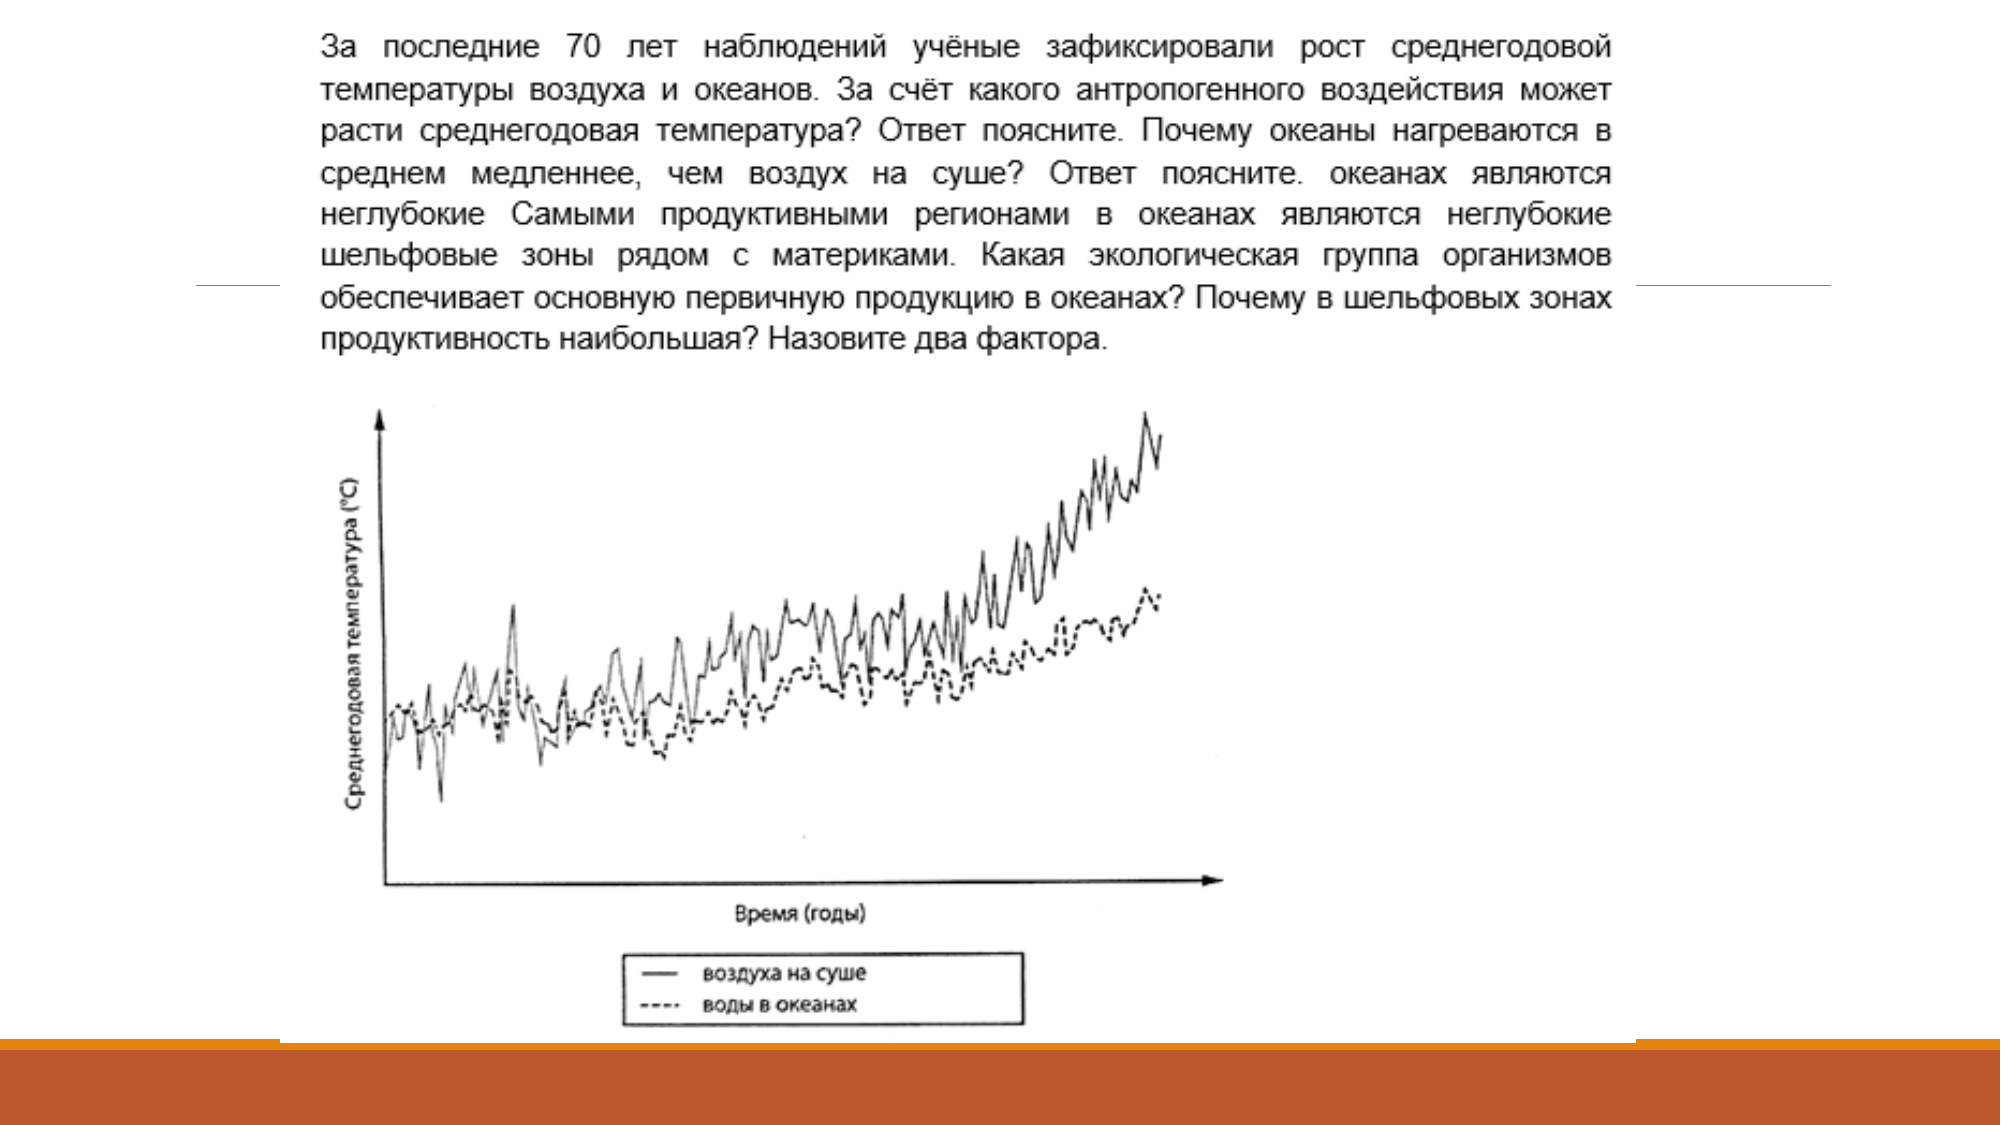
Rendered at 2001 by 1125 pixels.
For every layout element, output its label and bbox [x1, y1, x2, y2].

picture [279, 18, 1637, 1043]
